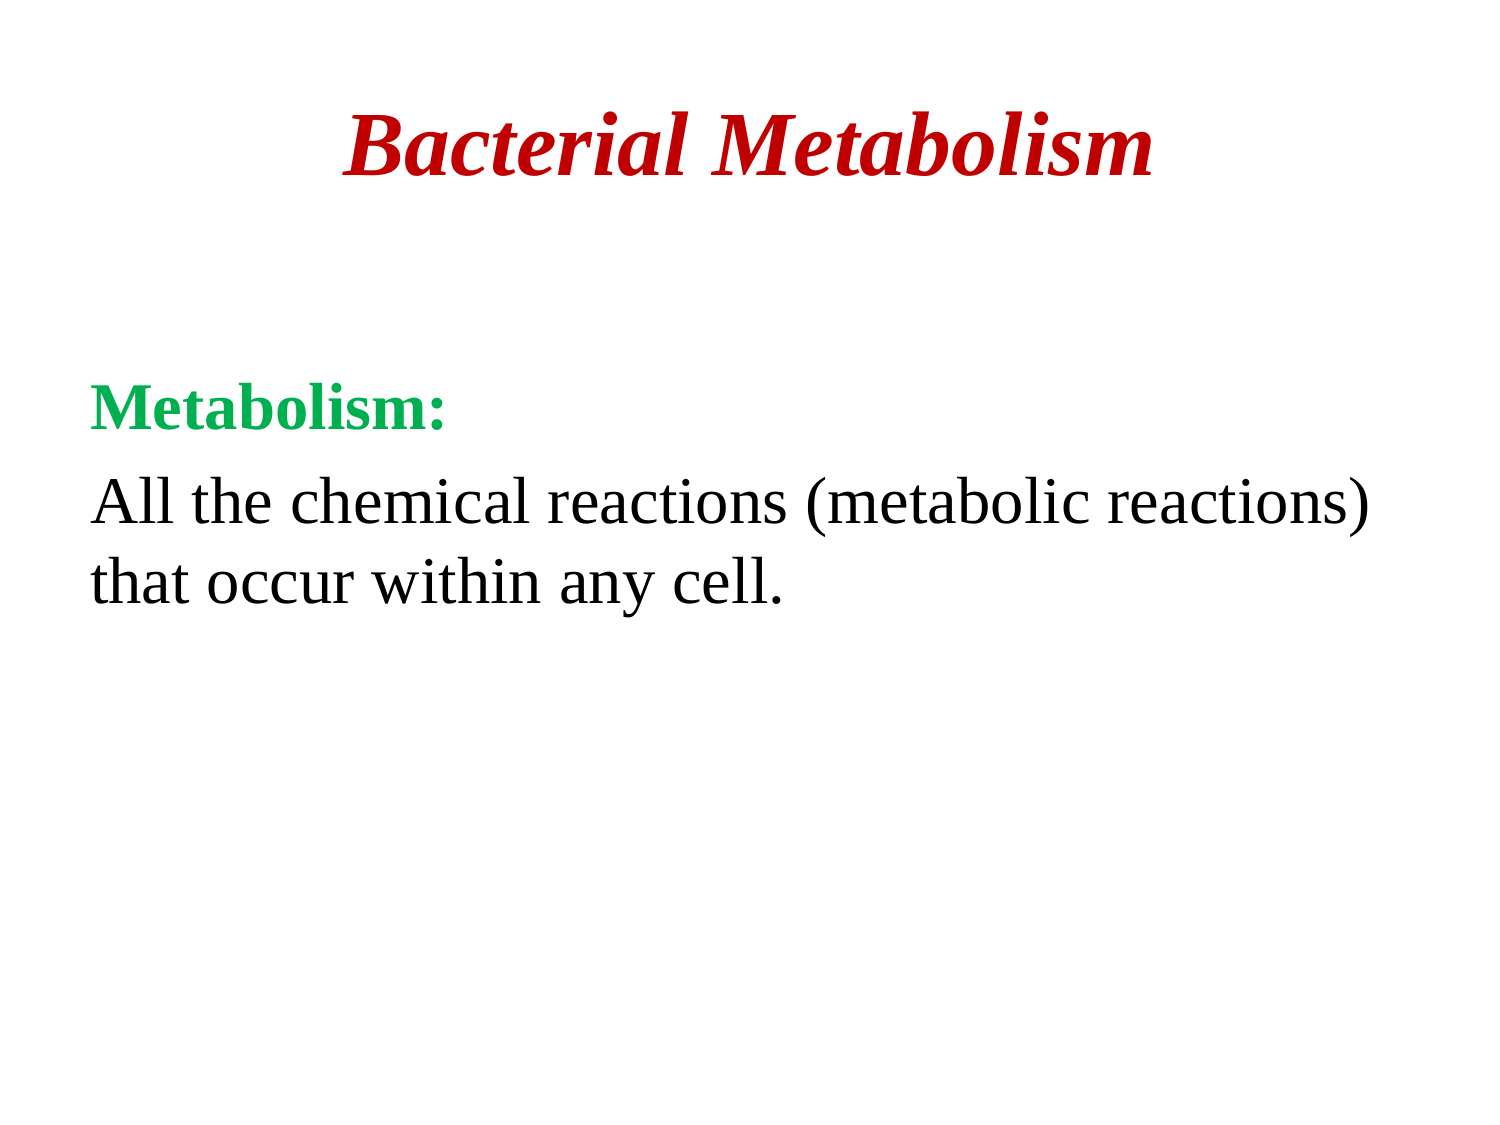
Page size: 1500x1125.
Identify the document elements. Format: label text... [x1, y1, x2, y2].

title Bacterial Metabolism [75, 45, 1425, 233]
list Metabolism: All the chemical reactions (metabolic reactions) that occur within any cell. [75, 262, 1425, 1005]
